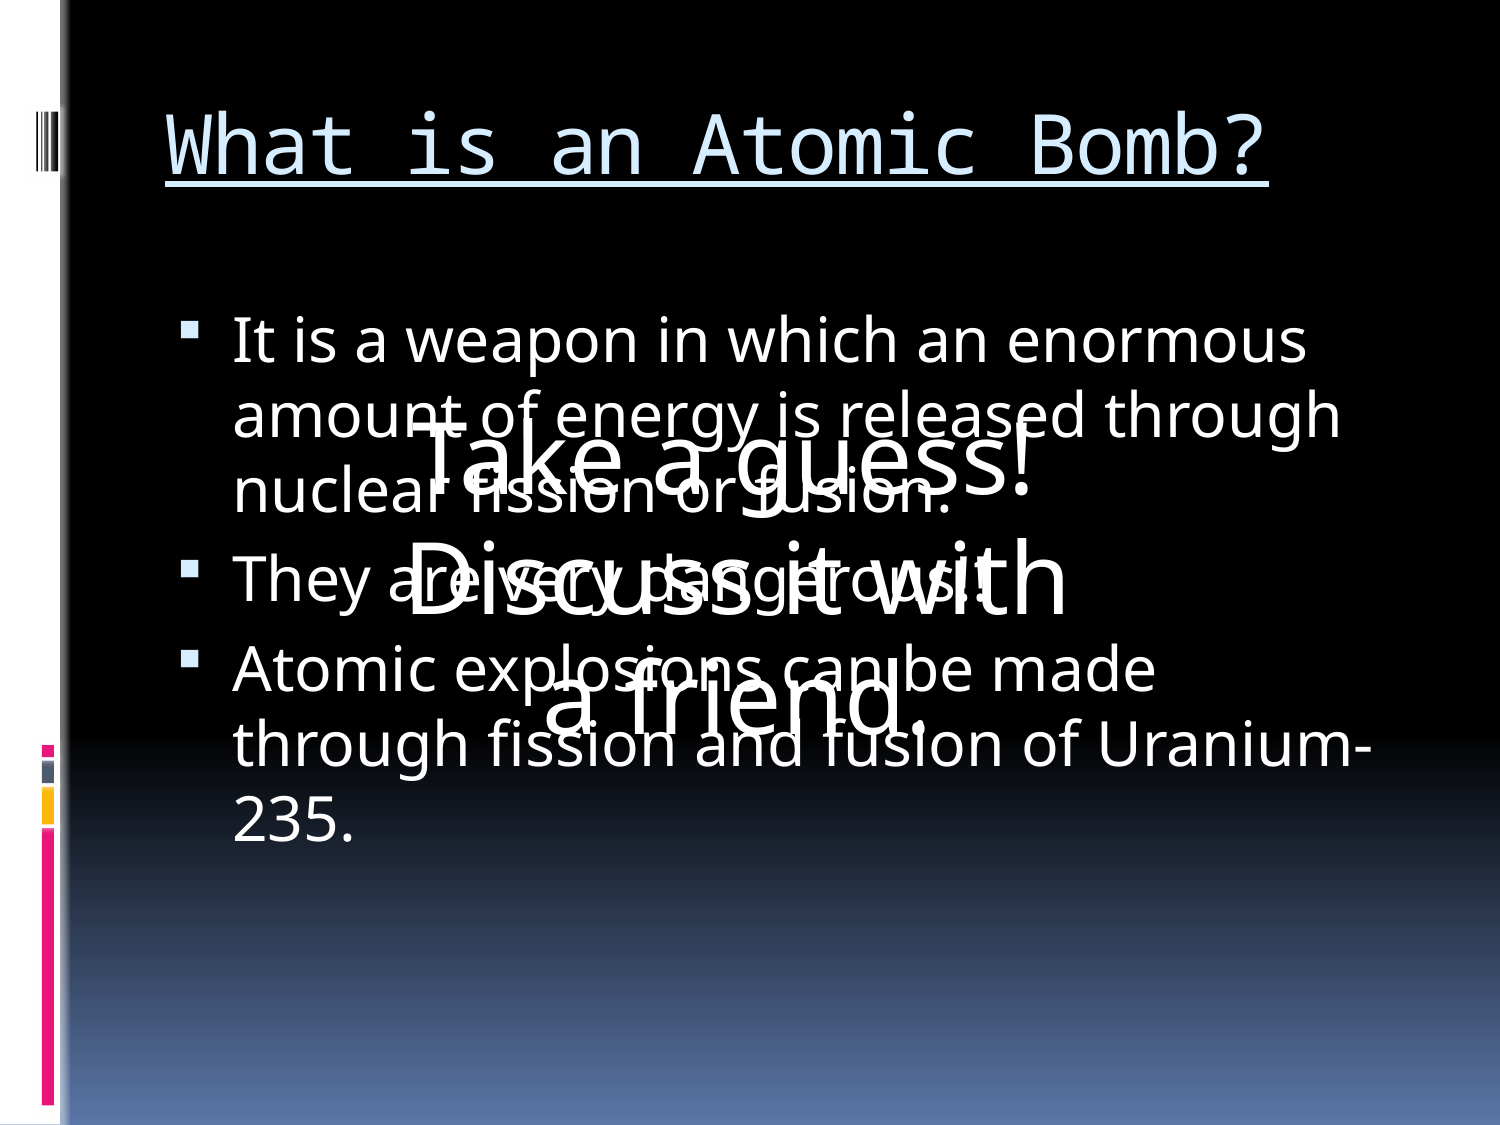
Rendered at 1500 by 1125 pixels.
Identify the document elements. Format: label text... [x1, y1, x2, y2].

text_box Take a guess! Discuss it with a friend. [350, 387, 1125, 763]
title What is an Atomic Bomb? [150, 83, 1425, 234]
list It is a weapon in which an enormous amount of energy is released through nuclear fission or fusion. They are very dangerous!! Atomic explosions can be made through fission and fusion of Uranium-235. [150, 292, 1425, 1043]
